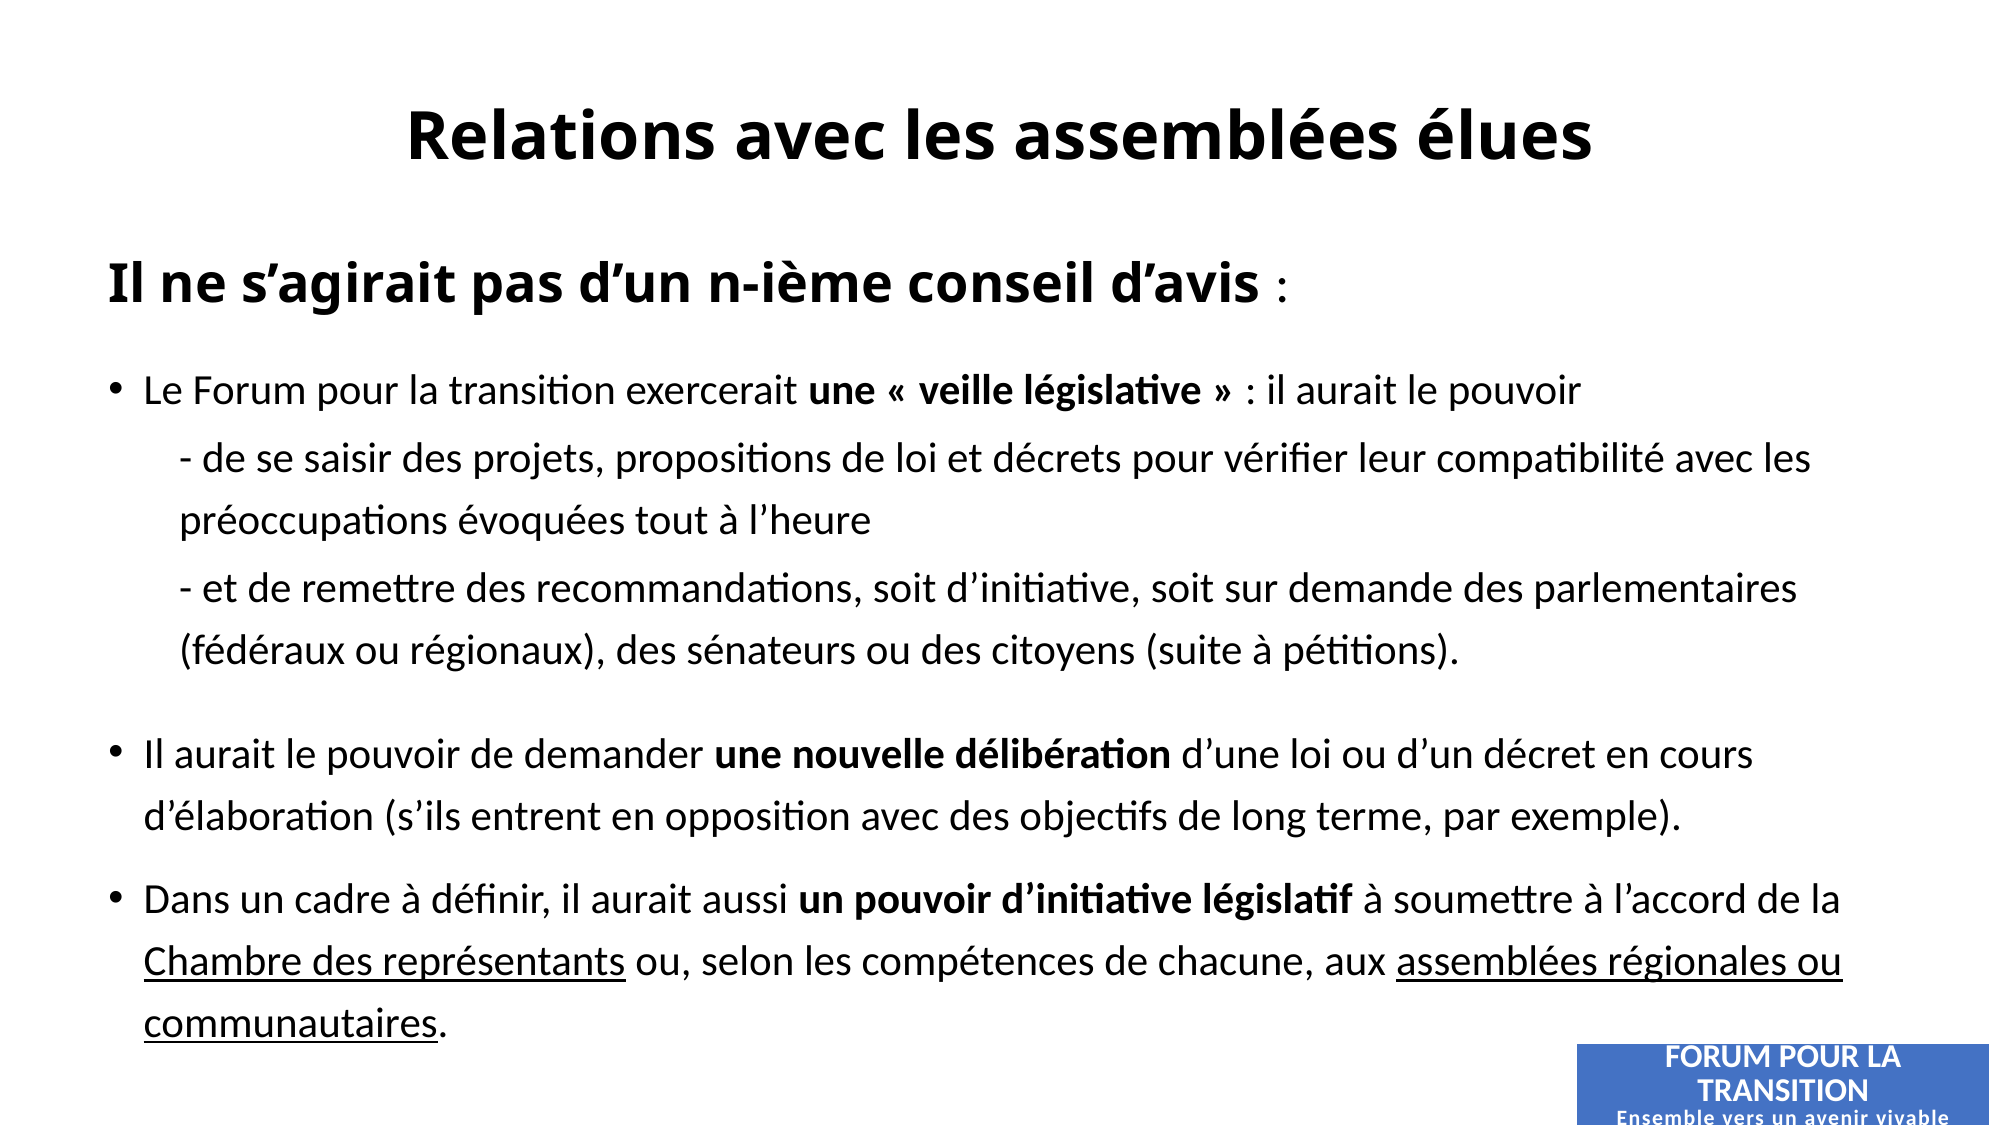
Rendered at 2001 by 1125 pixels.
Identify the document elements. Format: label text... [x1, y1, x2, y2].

list Il ne s’agirait pas d’un n-ième conseil d’avis : Le Forum pour la transition exercerait une « veille législative » : il aurait le pouvoir - de se saisir des projets, propositions de loi et décrets pour vérifier leur compatibilité avec les préoccupations évoquées tout à l’heure - et de remettre des recommandations, soit d’initiative, soit sur demande des parlementaires (fédéraux ou régionaux), des sénateurs ou des citoyens (suite à pétitions). Il aurait le pouvoir de demander une nouvelle délibération d’une loi ou d’un décret en cours d’élaboration (s’ils entrent en opposition avec des objectifs de long terme, par exemple). Dans un cadre à définir, il aurait aussi un pouvoir d’initiative législatif à soumettre à l’accord de la Chambre des représentants ou, selon les compétences de chacune, aux assemblées régionales ou communautaires. [93, 215, 1967, 1066]
title Relations avec les assemblées élues [137, 59, 1863, 215]
